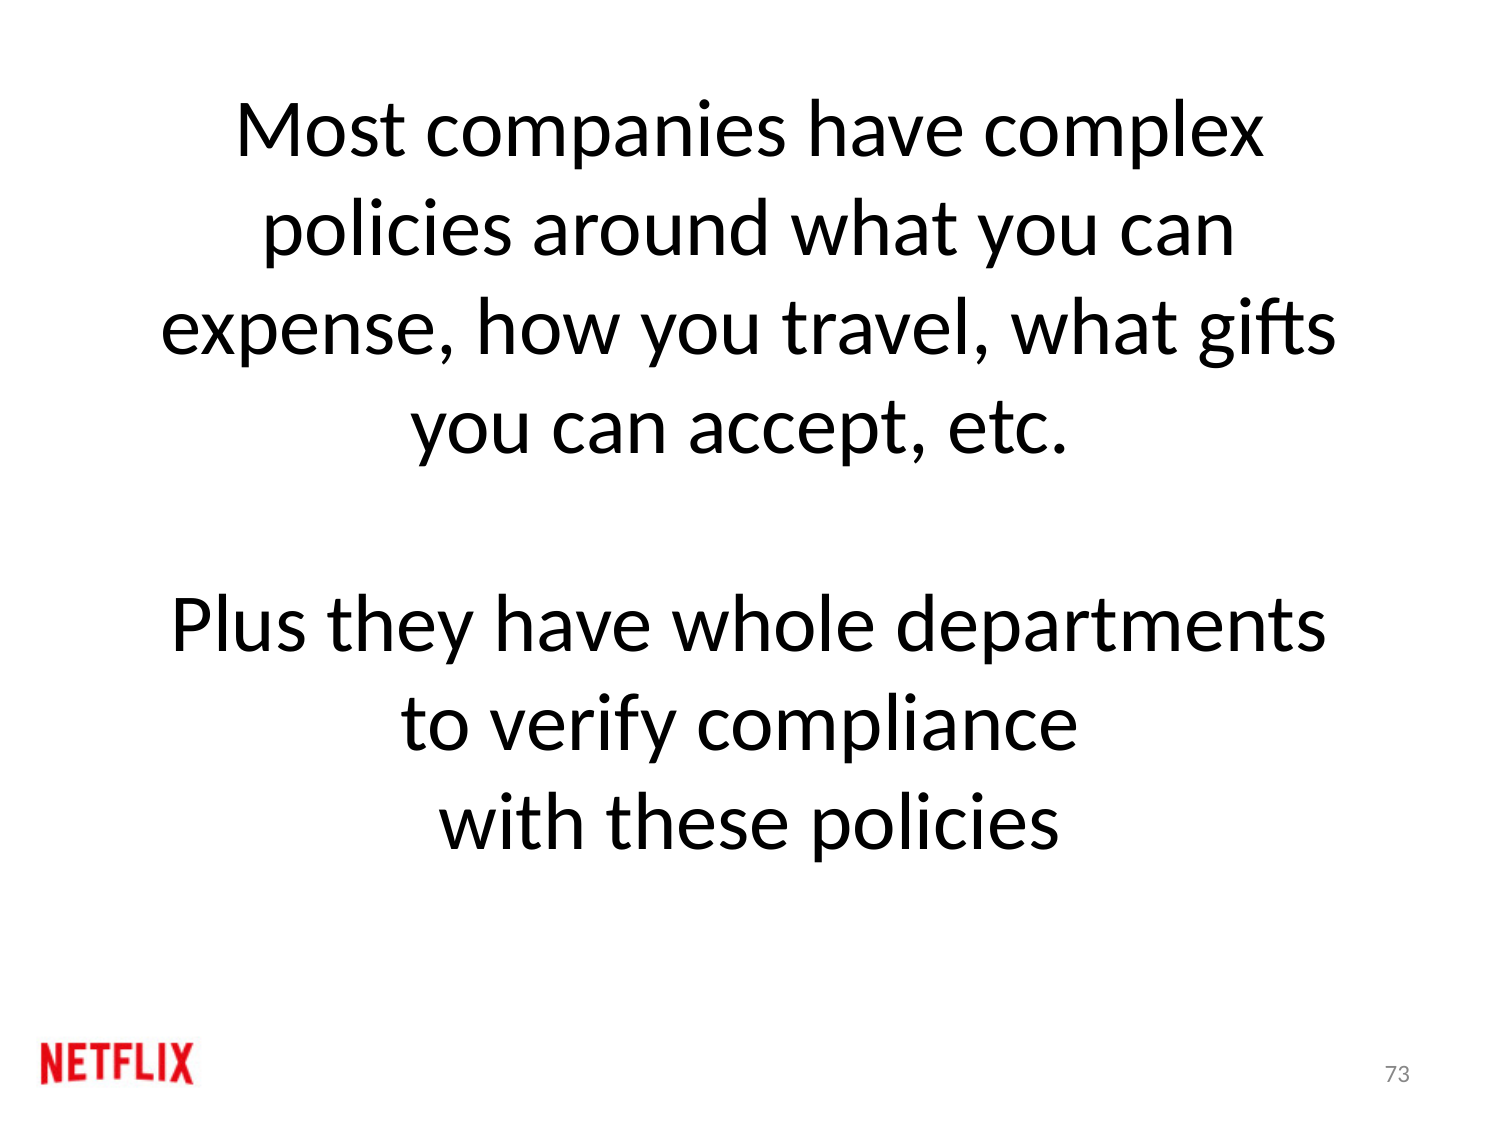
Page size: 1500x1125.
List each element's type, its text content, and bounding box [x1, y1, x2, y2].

title Most companies have complex policies around what you can expense, how you travel, what gifts you can accept, etc. Plus they have whole departments to verify compliance with these policies [112, 349, 1388, 591]
slide_number ‹#› [1074, 1042, 1425, 1103]
picture [24, 1024, 211, 1104]
